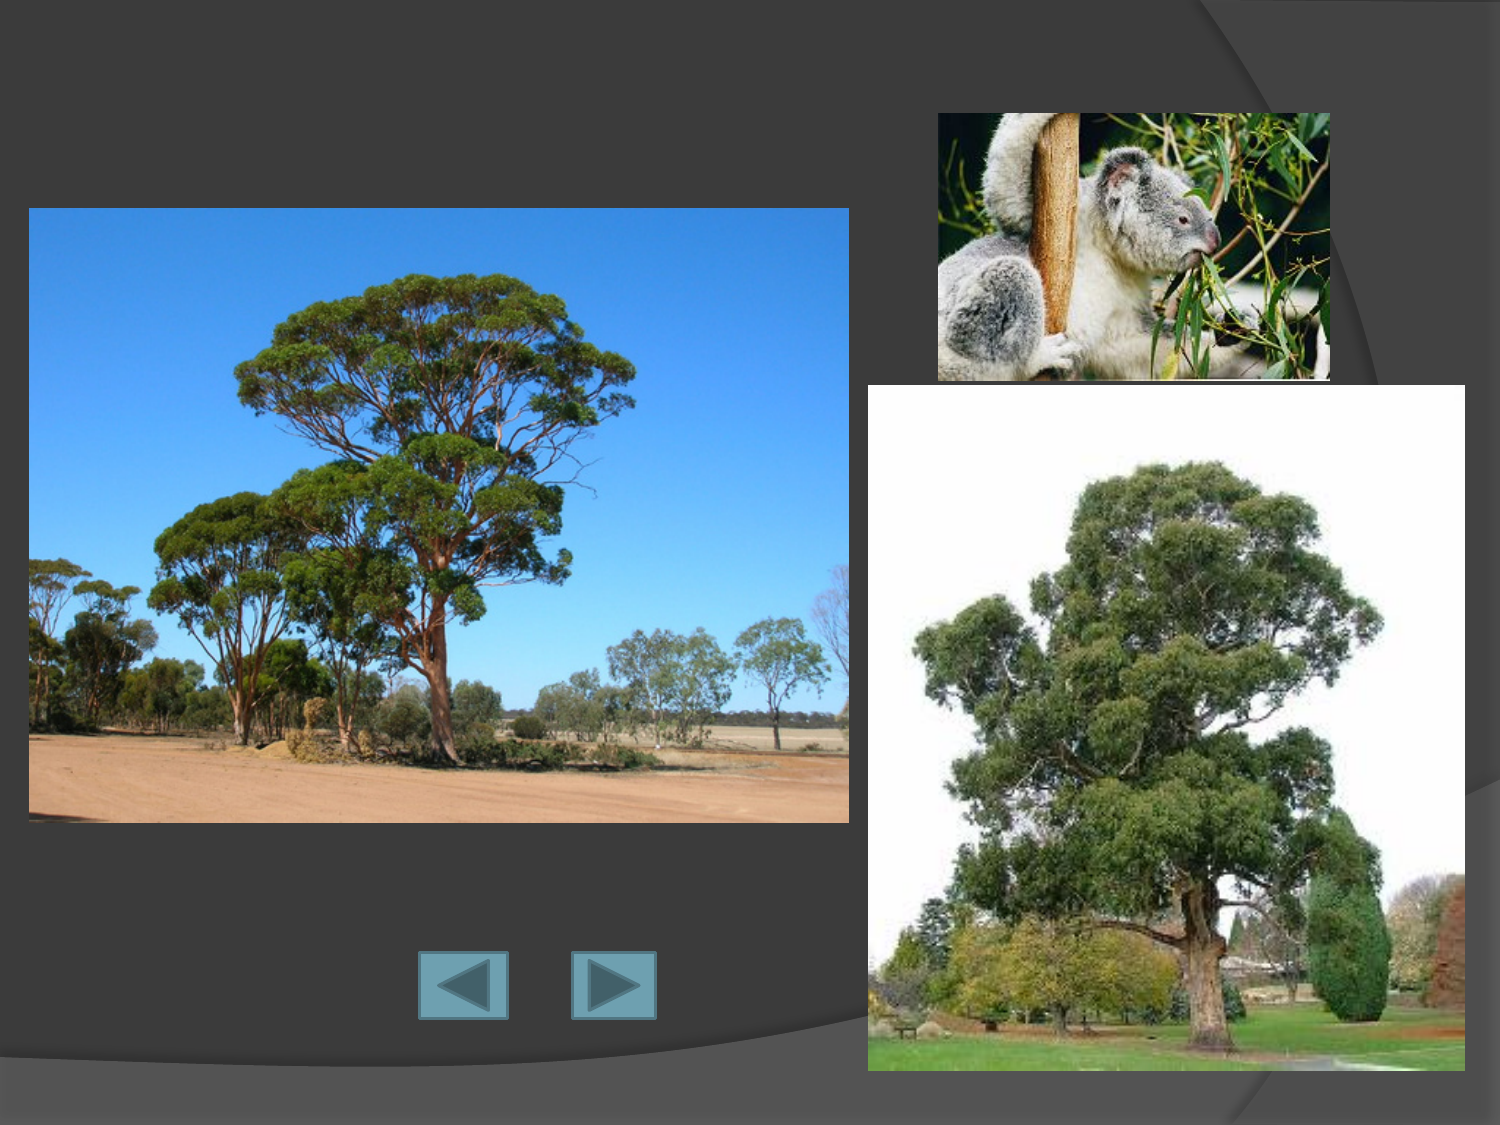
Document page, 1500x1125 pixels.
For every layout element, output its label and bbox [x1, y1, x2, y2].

picture [867, 385, 1465, 1071]
picture [29, 207, 849, 823]
picture [938, 113, 1330, 381]
text_box [418, 951, 509, 1020]
text_box [571, 951, 657, 1020]
